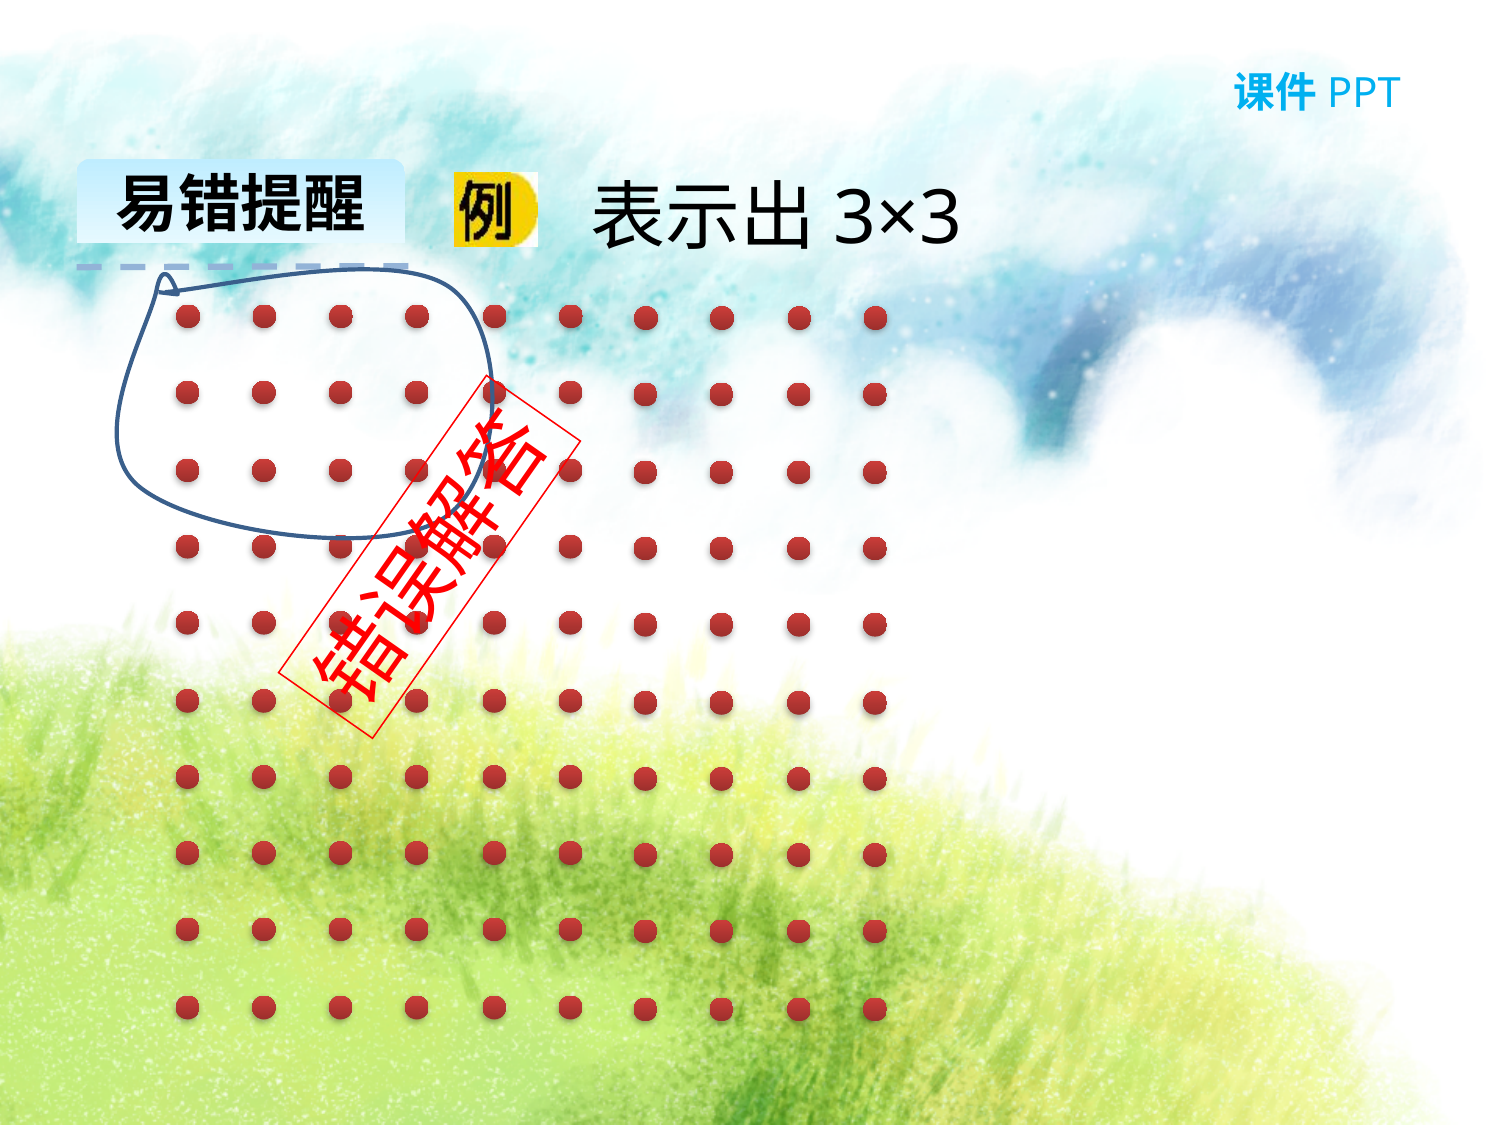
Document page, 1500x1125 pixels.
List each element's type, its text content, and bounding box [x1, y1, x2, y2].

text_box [175, 304, 888, 1022]
text_box 易错提醒 [76, 158, 405, 244]
picture [0, 0, 1500, 1125]
text_box 表示出3×3 [575, 160, 978, 266]
text_box 课件PPT [1218, 58, 1418, 124]
text_box [114, 267, 469, 508]
